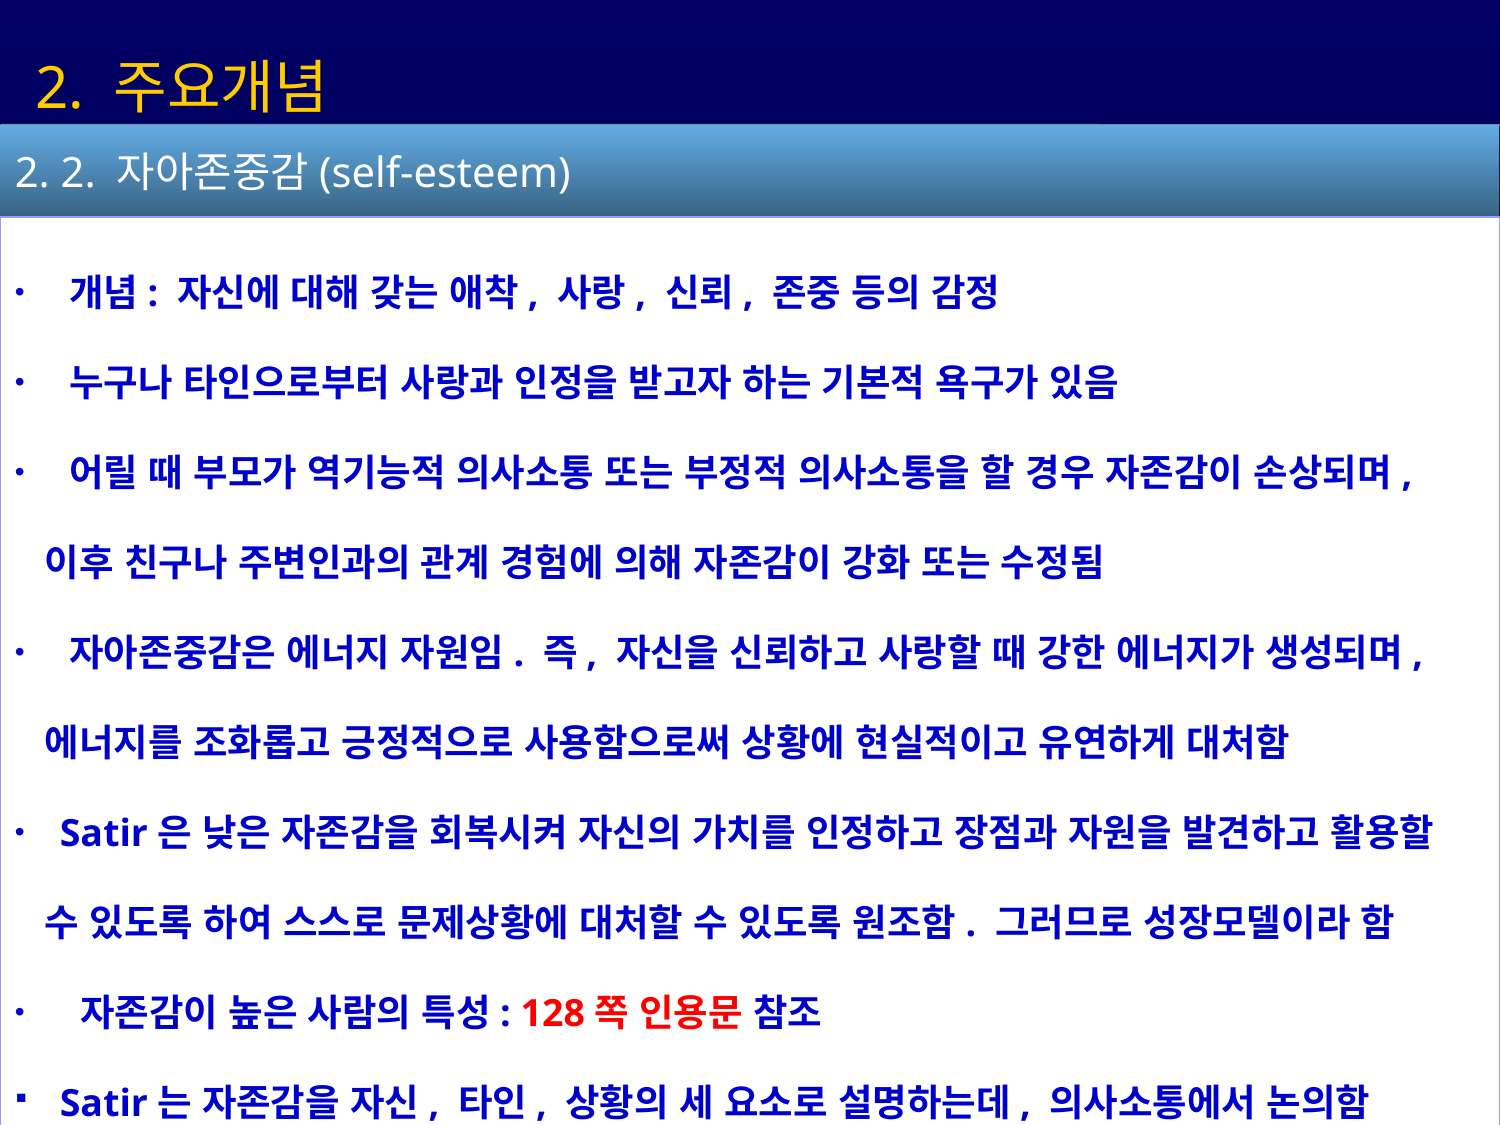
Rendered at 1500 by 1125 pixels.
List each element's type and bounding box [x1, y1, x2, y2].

text_box [0, 42, 1500, 1125]
